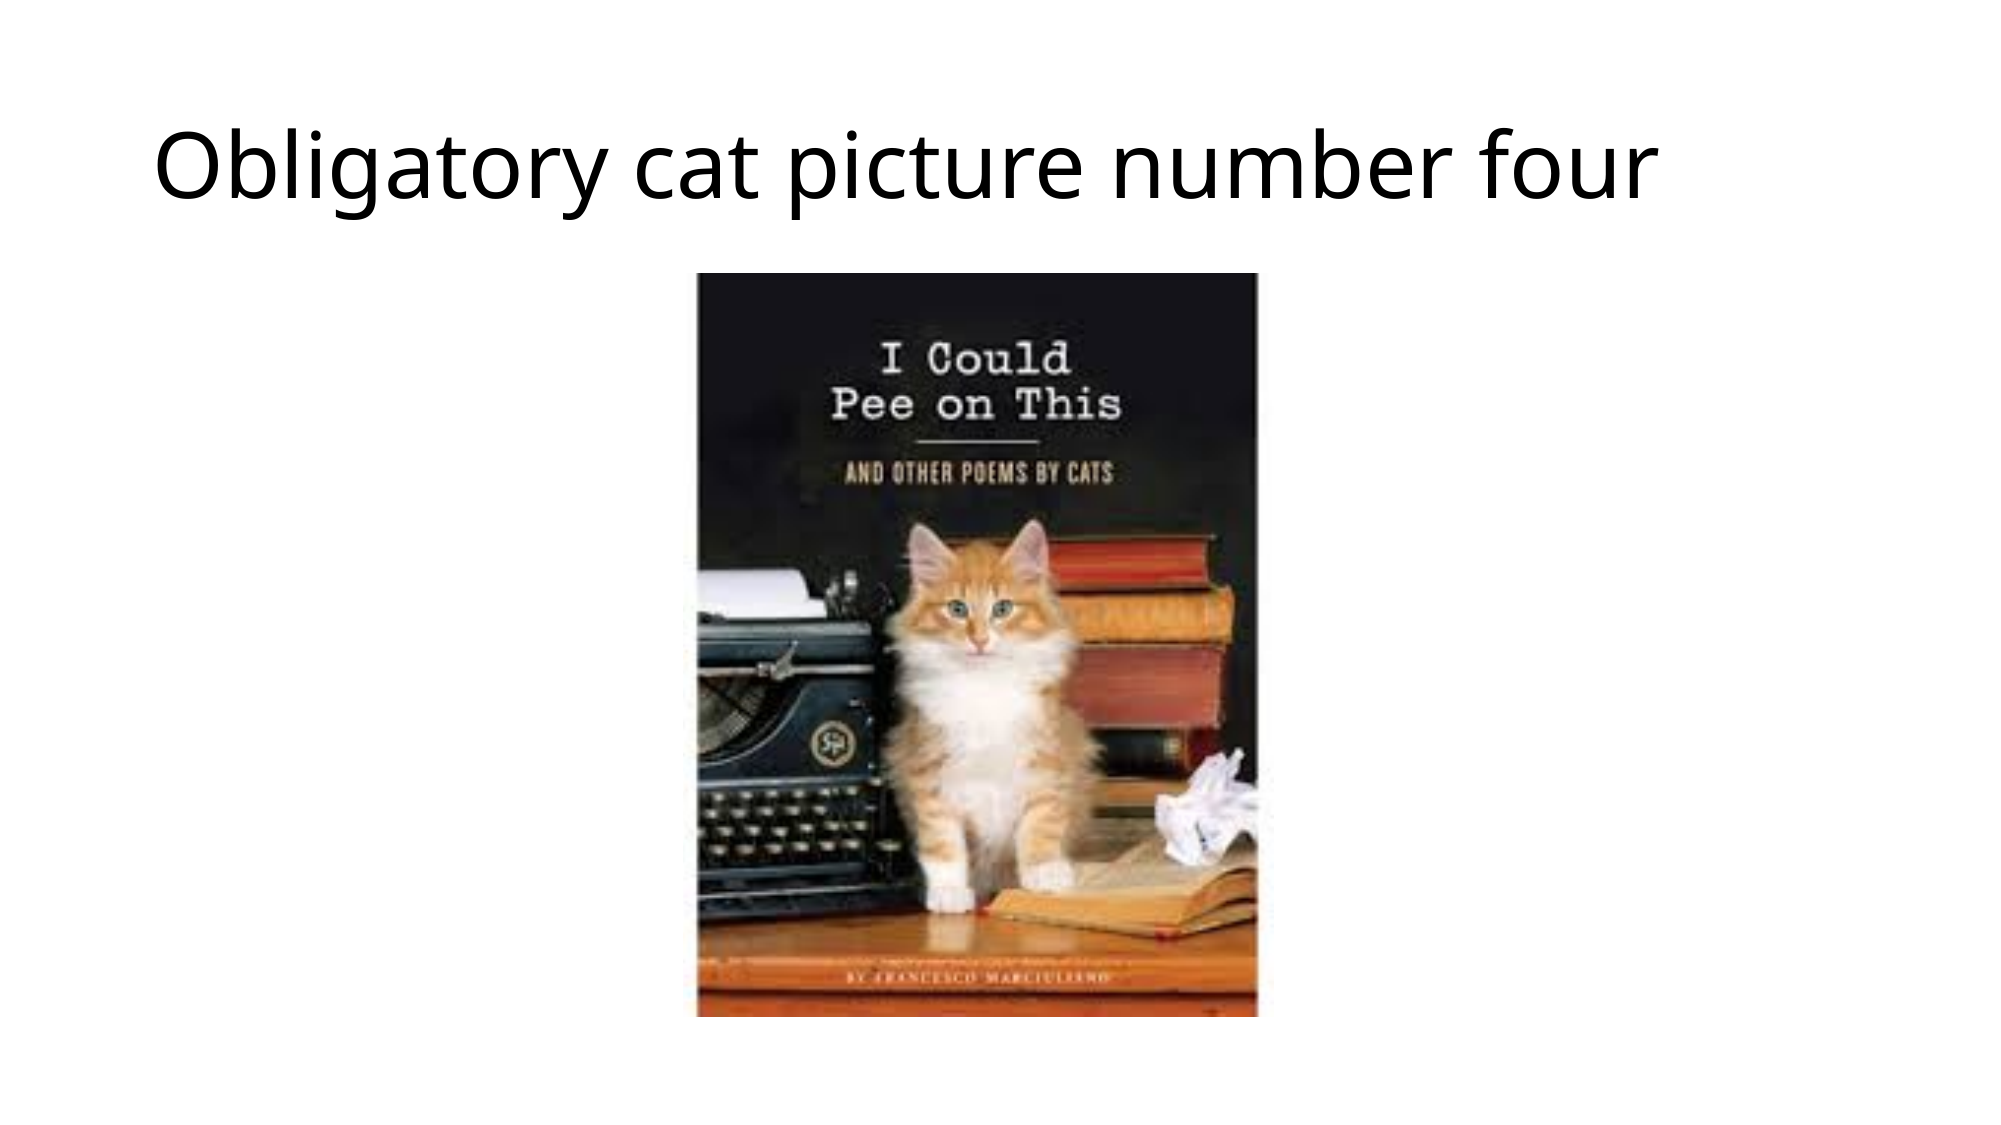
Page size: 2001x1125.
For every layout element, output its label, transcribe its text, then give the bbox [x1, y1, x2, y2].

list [282, 273, 1675, 1017]
title Obligatory cat picture number four [137, 59, 1863, 278]
